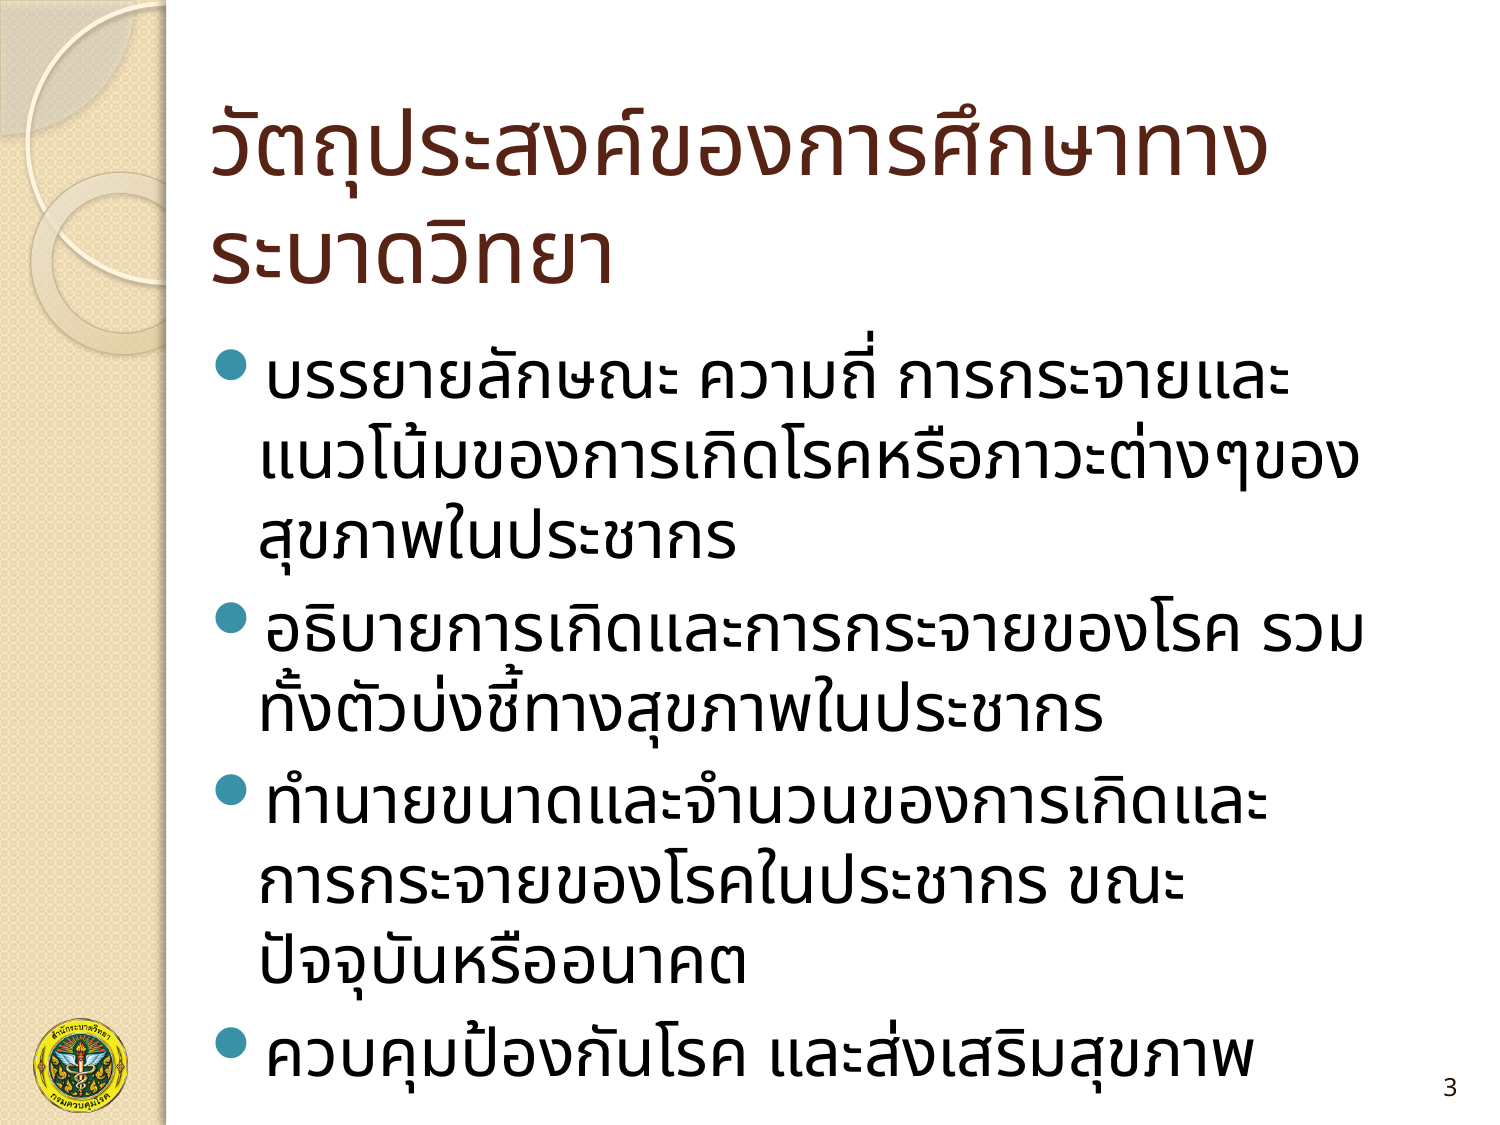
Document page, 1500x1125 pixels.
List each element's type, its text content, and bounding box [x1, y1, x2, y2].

list บรรยายลักษณะ ความถี่ การกระจายและแนวโน้มของการเกิดโรคหรือภาวะต่างๆของสุขภาพในประชากร อธิบายการเกิดและการกระจายของโรค รวมทั้งตัวบ่งชี้ทางสุขภาพในประชากร ทำนายขนาดและจำนวนของการเกิดและการกระจายของโรคในประชากร ขณะปัจจุบันหรืออนาคต ควบคุมป้องกันโรค และส่งเสริมสุขภาพ [183, 324, 1388, 1050]
picture [33, 1018, 128, 1113]
slide_number 3 [1413, 1034, 1488, 1113]
title วัตถุประสงค์ของการศึกษาทางระบาดวิทยา [194, 99, 1425, 288]
